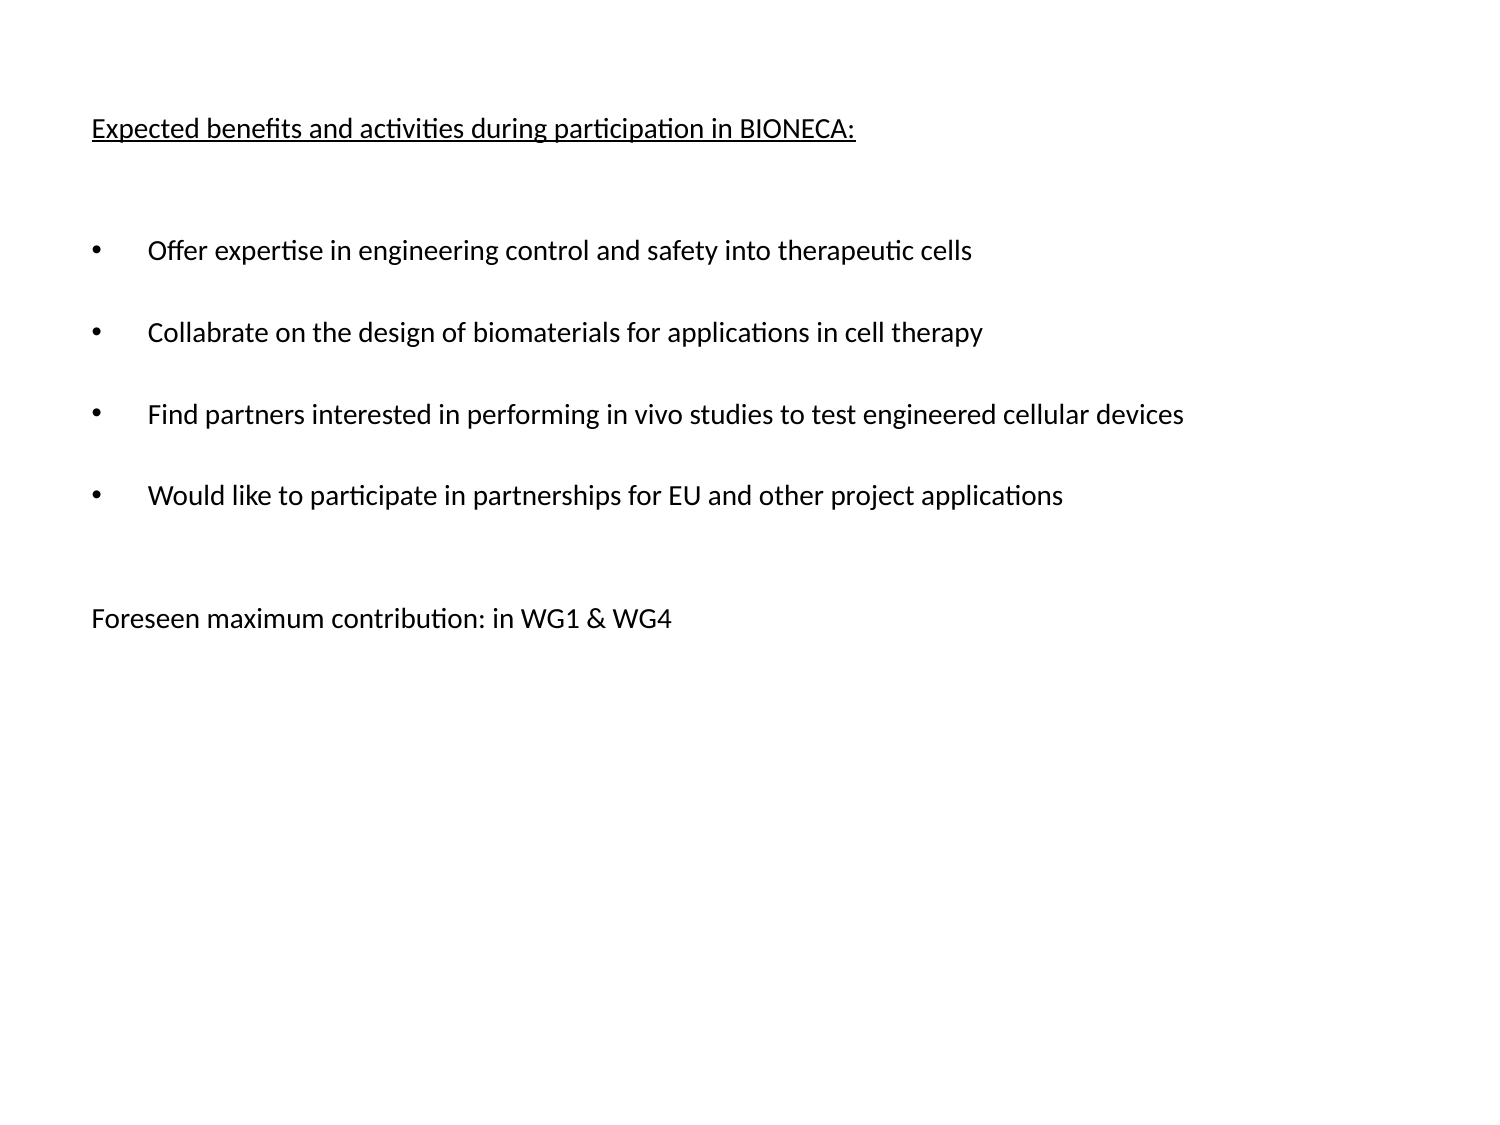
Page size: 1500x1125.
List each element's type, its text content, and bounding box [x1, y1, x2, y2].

list Expected benefits and activities during participation in BIONECA: Offer expertise in engineering control and safety into therapeutic cells Collabrate on the design of biomaterials for applications in cell therapy Find partners interested in performing in vivo studies to test engineered cellular devices Would like to participate in partnerships for EU and other project applications Foreseen maximum contribution: in WG1 & WG4 [76, 101, 1427, 845]
